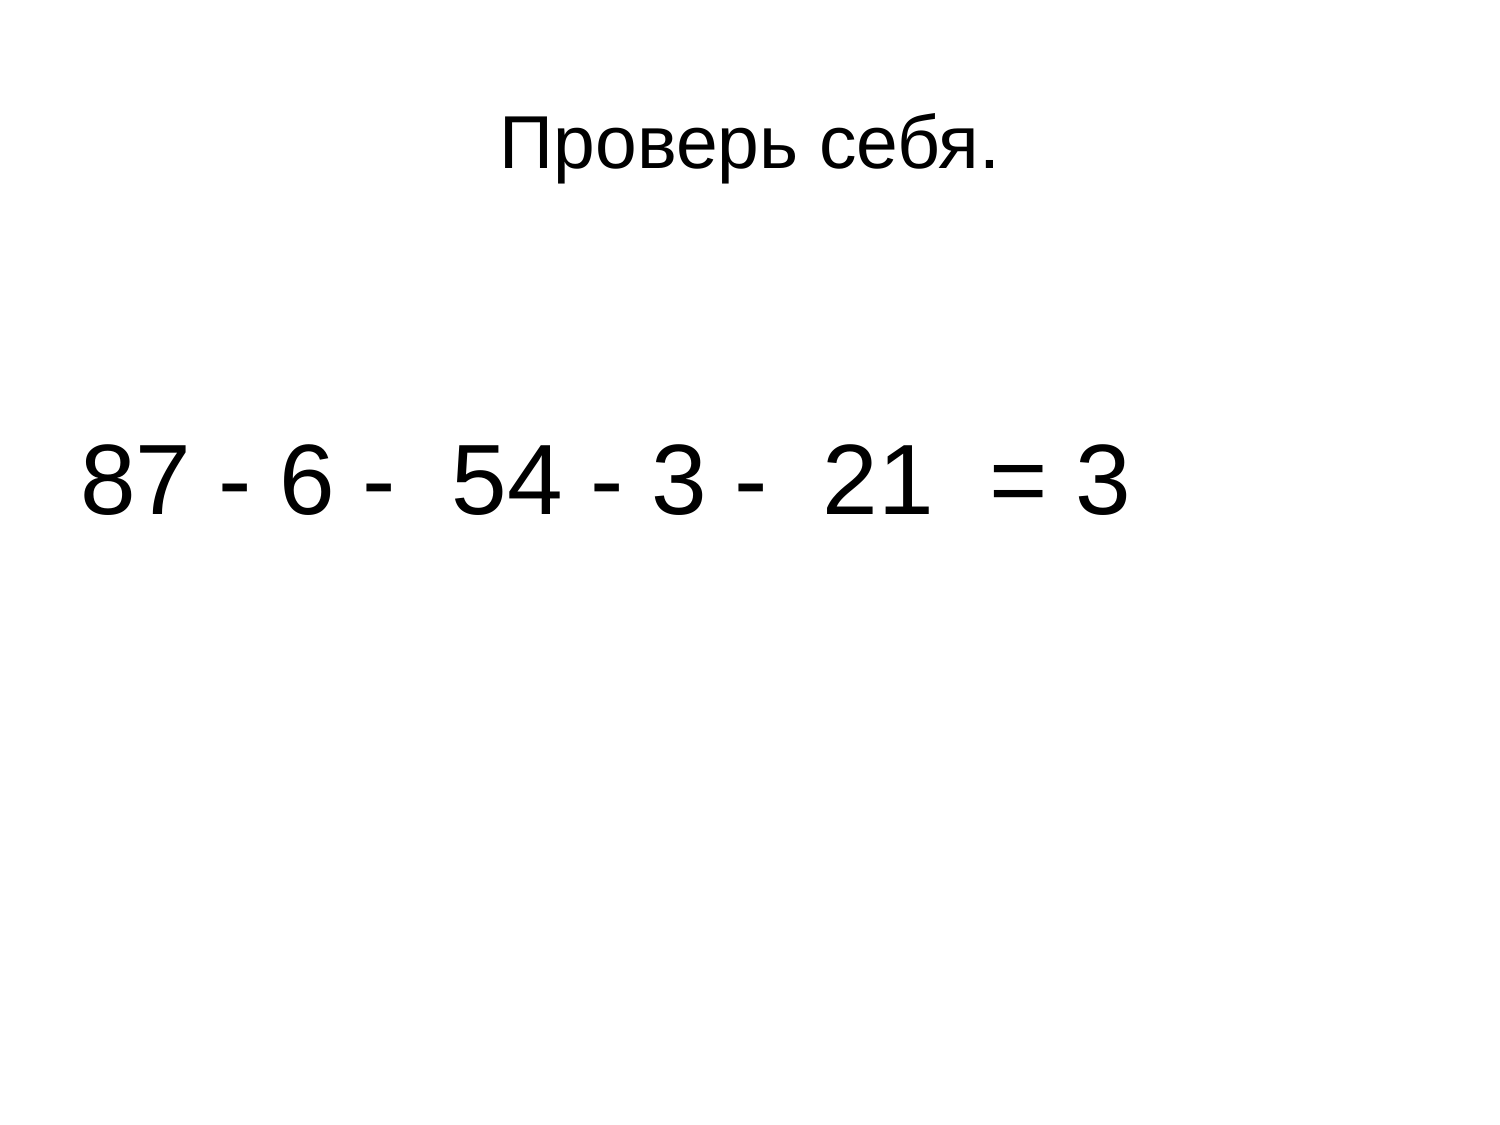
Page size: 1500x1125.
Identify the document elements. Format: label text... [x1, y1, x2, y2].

list 87 - 6 - 54 - 3 - 21 = 3 [64, 267, 1415, 911]
title Проверь себя. [75, 45, 1425, 233]
